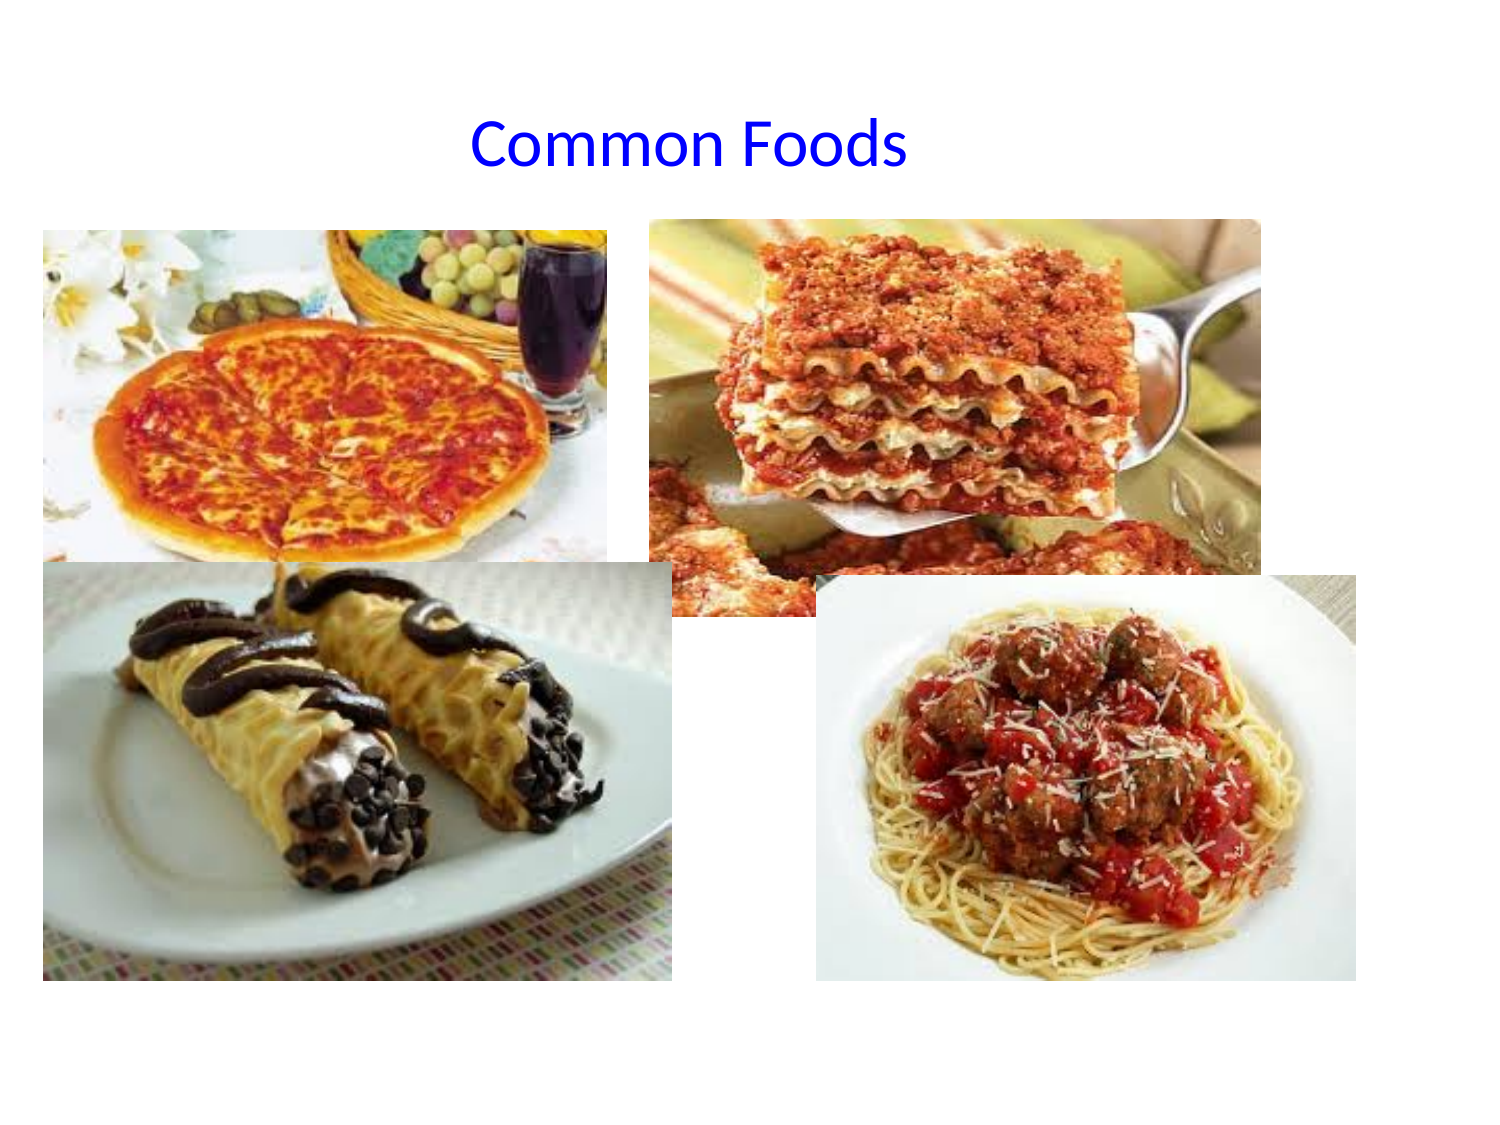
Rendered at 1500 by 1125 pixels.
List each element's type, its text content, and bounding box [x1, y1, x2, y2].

picture [43, 219, 1357, 981]
subtitle [43, 230, 1453, 1070]
title Common Foods [452, 47, 927, 230]
